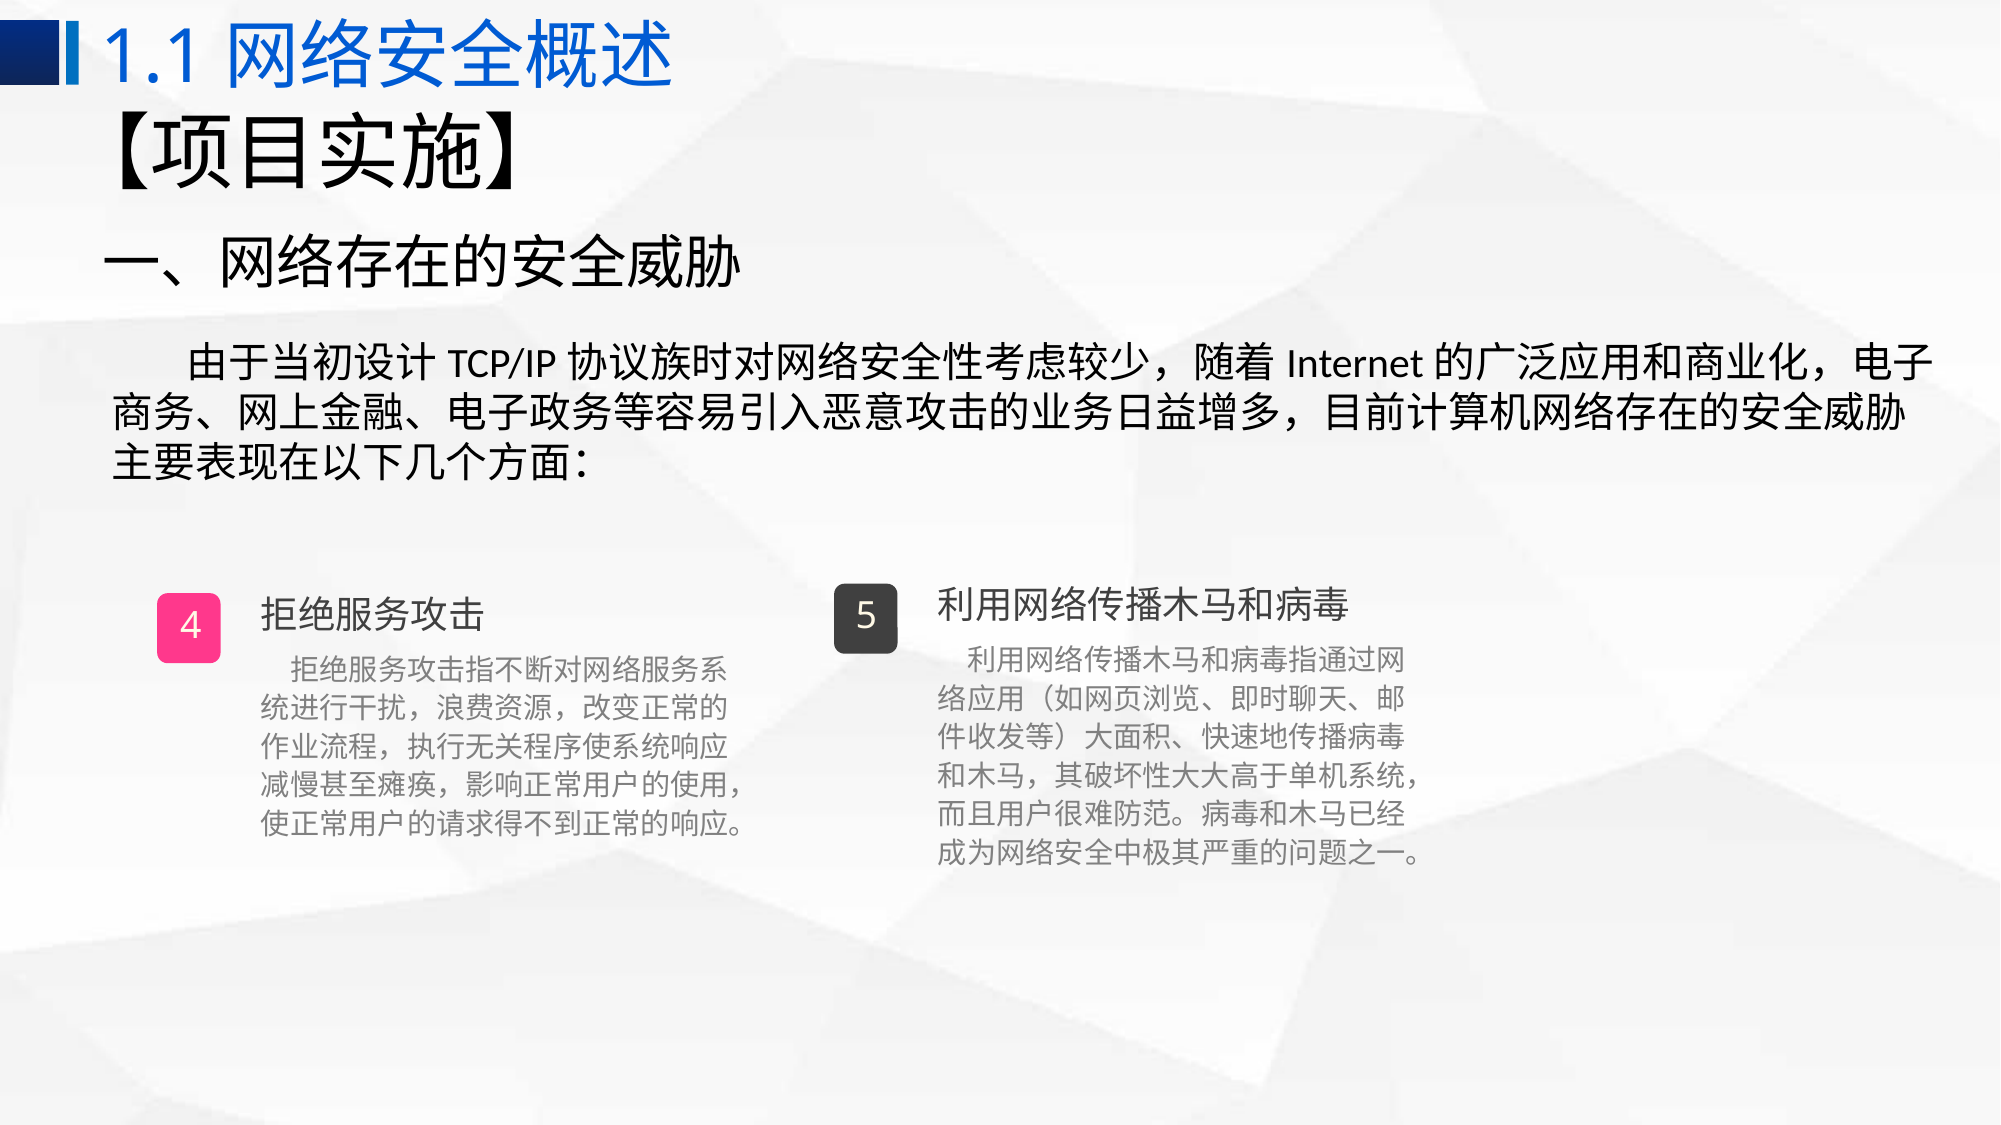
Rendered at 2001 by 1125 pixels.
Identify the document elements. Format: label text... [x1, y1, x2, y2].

picture [0, 0, 2001, 1125]
text_box 一、网络存在的安全威胁 [87, 217, 800, 329]
text_box 由于当初设计TCP/IP协议族时对网络安全性考虑较少，随着Internet的广泛应用和商业化，电子商务、网上金融、电子政务等容易引入恶意攻击的业务日益增多，目前计算机网络存在的安全威胁主要表现在以下几个方面： [97, 328, 1960, 494]
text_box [157, 583, 764, 850]
text_box 【项目实施】 [30, 117, 604, 208]
text_box [66, 20, 79, 85]
text_box [0, 20, 60, 85]
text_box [834, 574, 1441, 879]
text_box 1.1网络安全概述 [85, 7, 1441, 99]
